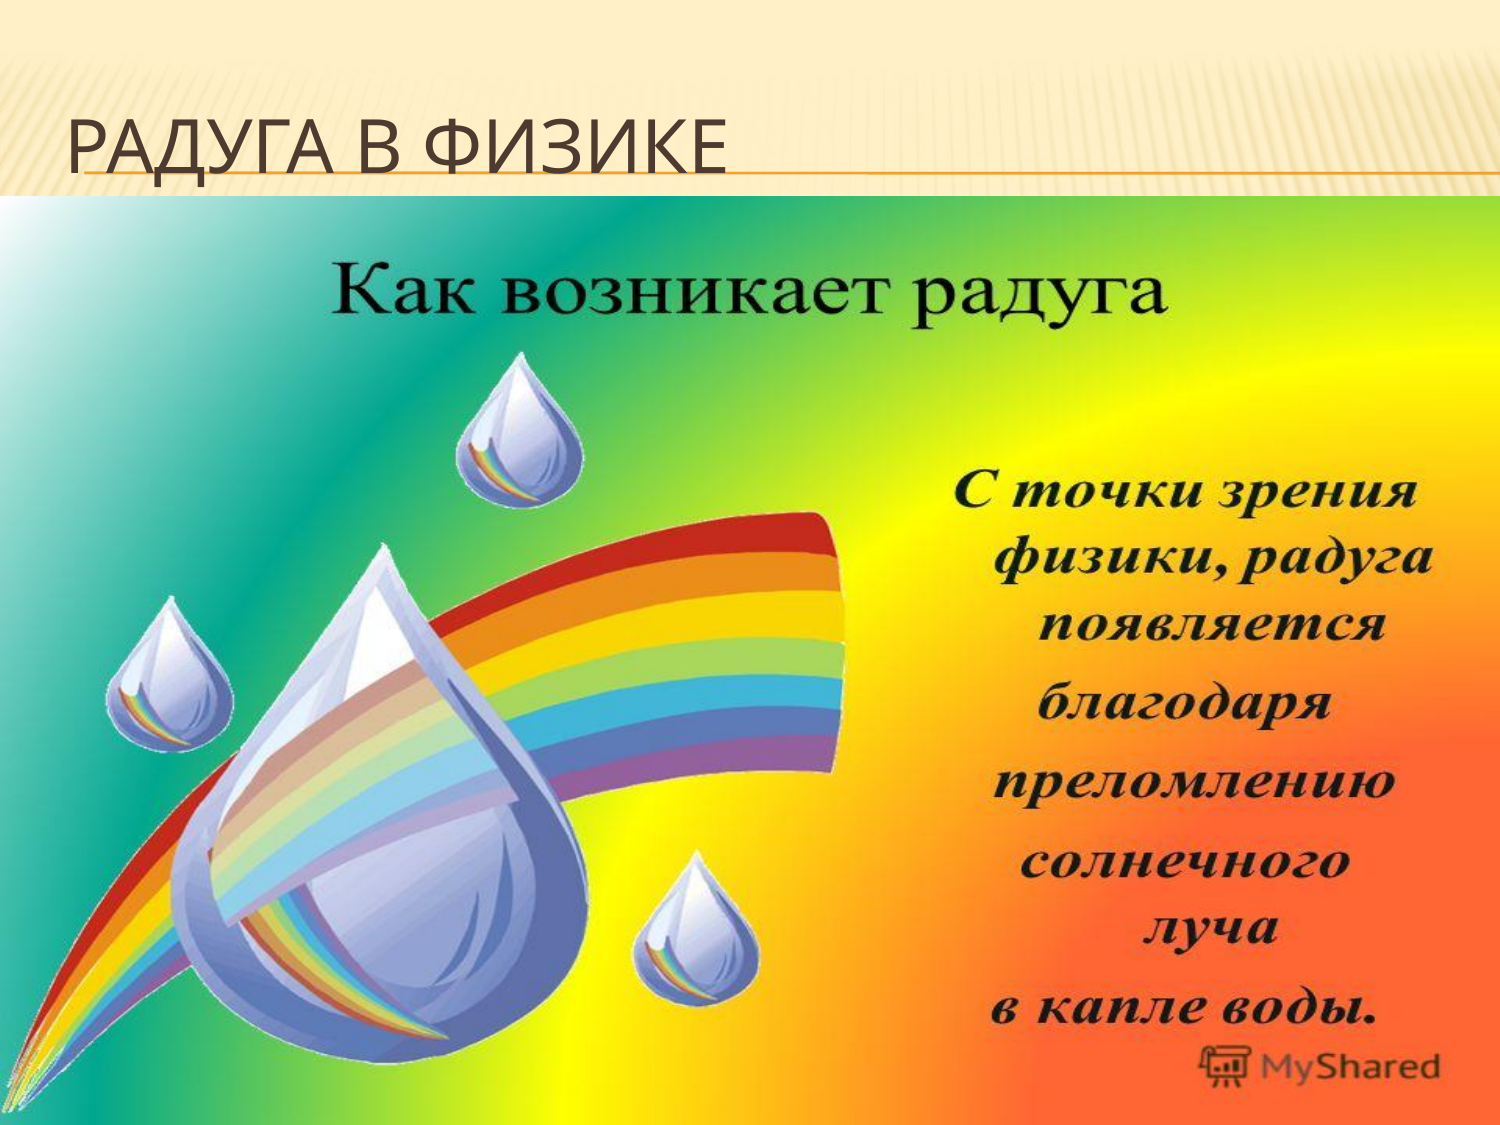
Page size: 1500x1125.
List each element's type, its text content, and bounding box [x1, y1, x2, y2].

picture [0, 195, 1500, 1125]
title Радуга в физике [50, 75, 1475, 194]
